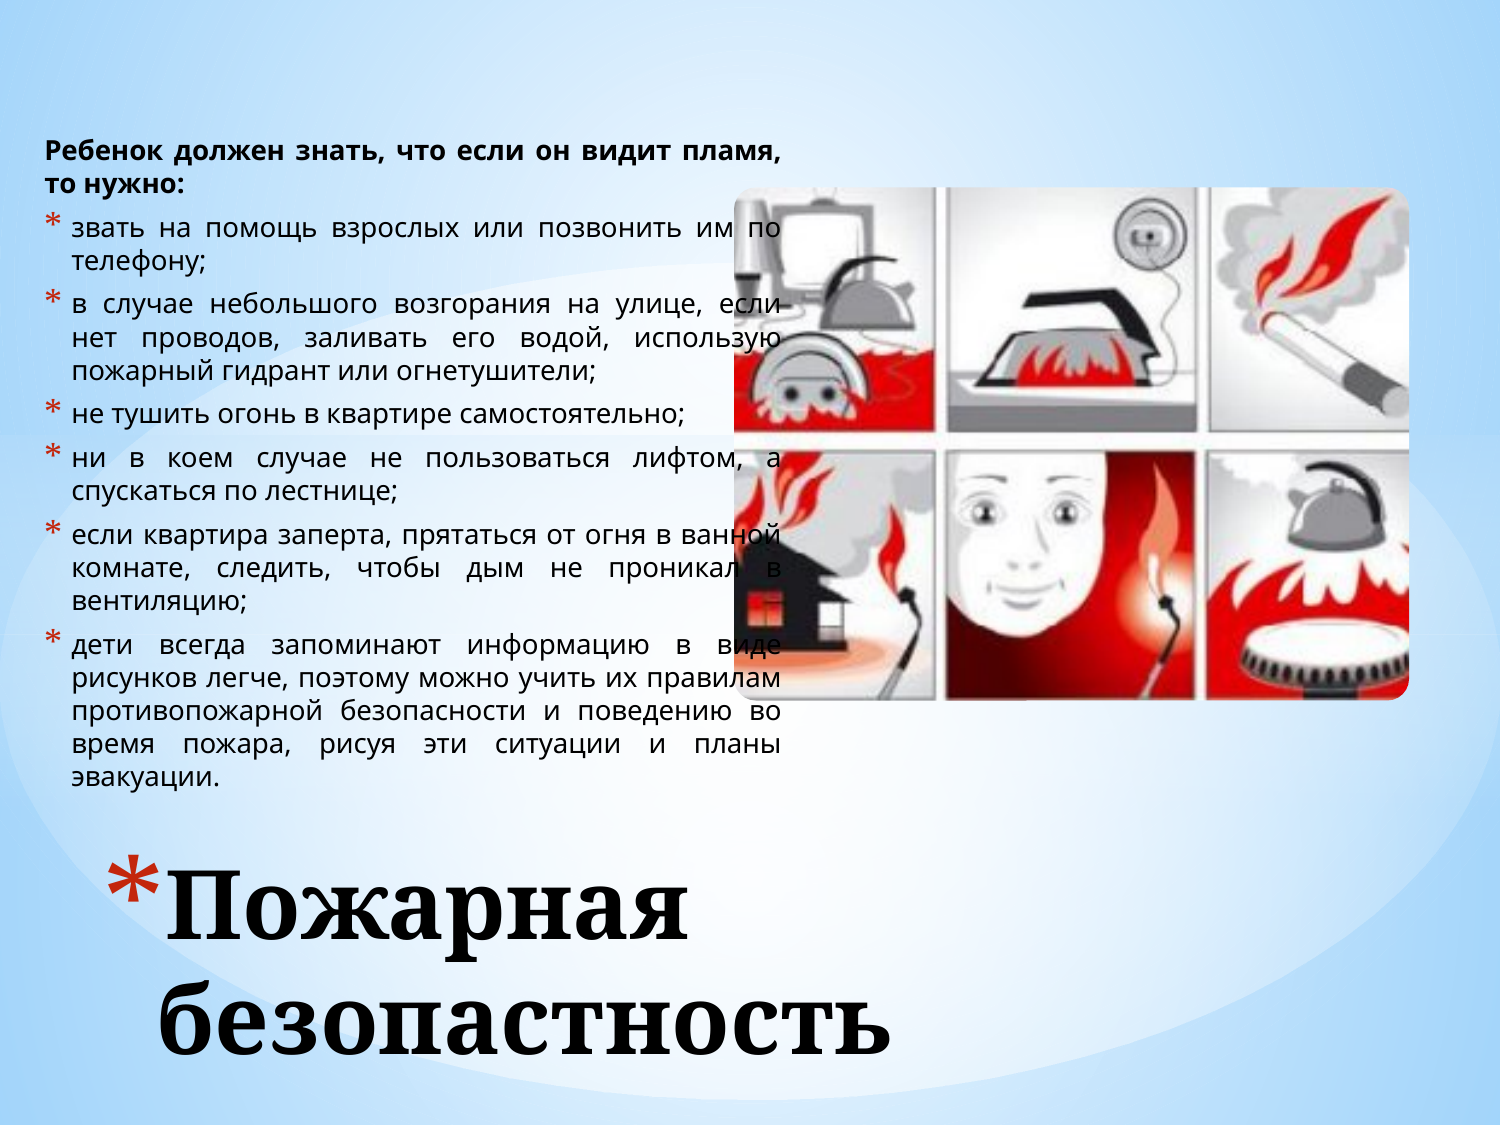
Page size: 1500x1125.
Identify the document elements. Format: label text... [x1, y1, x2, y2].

title Пожарная безопастность [88, 893, 1136, 1081]
picture [733, 187, 1410, 701]
list Ребенок должен знать, что если он видит пламя, то нужно: звать на помощь взрослых или позвонить им по телефону; в случае небольшого возгорания на улице, если нет проводов, заливать его водой, использую пожарный гидрант или огнетушители; не тушить огонь в квартире самостоятельно; ни в коем случае не пользоваться лифтом, а спускаться по лестнице; если квартира заперта, прятаться от огня в ванной комнате, следить, чтобы дым не проникал в вентиляцию; дети всегда запоминают информацию в виде рисунков легче, поэтому можно учить их правилам противопожарной безопасности и поведению во время пожара, рисуя эти ситуации и планы эвакуации. [29, 125, 798, 806]
